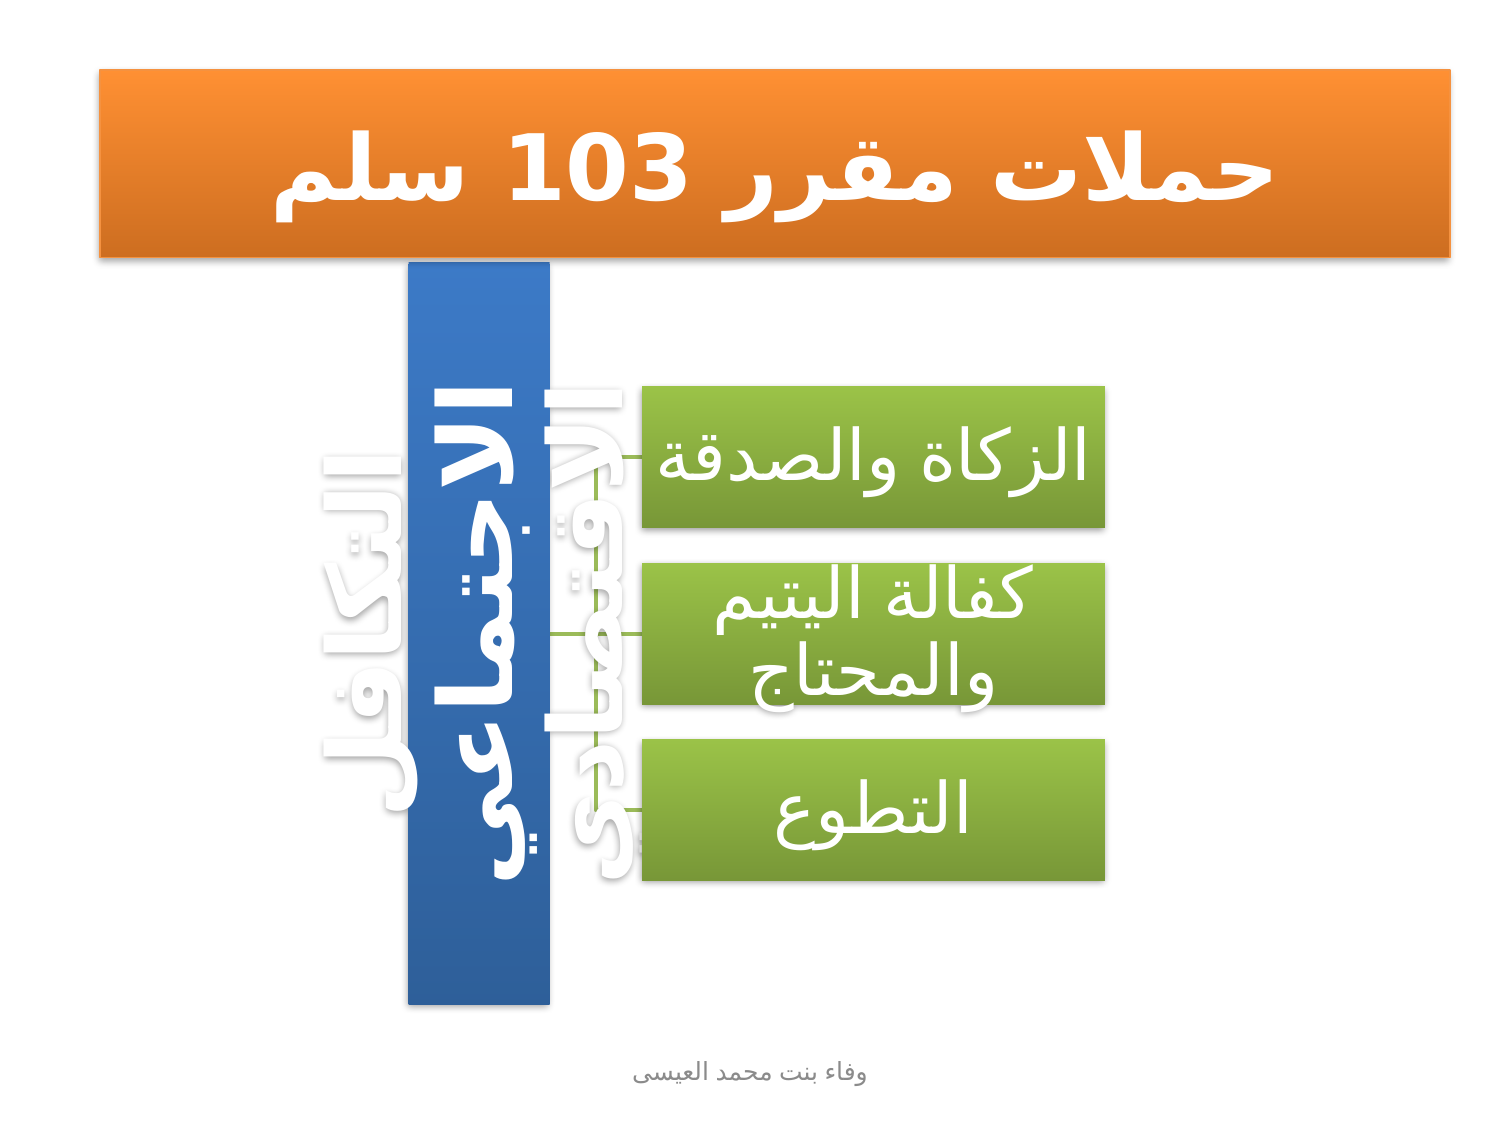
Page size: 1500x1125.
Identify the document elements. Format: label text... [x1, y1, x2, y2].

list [88, 262, 1426, 1006]
footer وفاء بنت محمد العيسى [512, 1042, 988, 1103]
text_box حملات مقرر 103 سلم [99, 69, 1451, 258]
